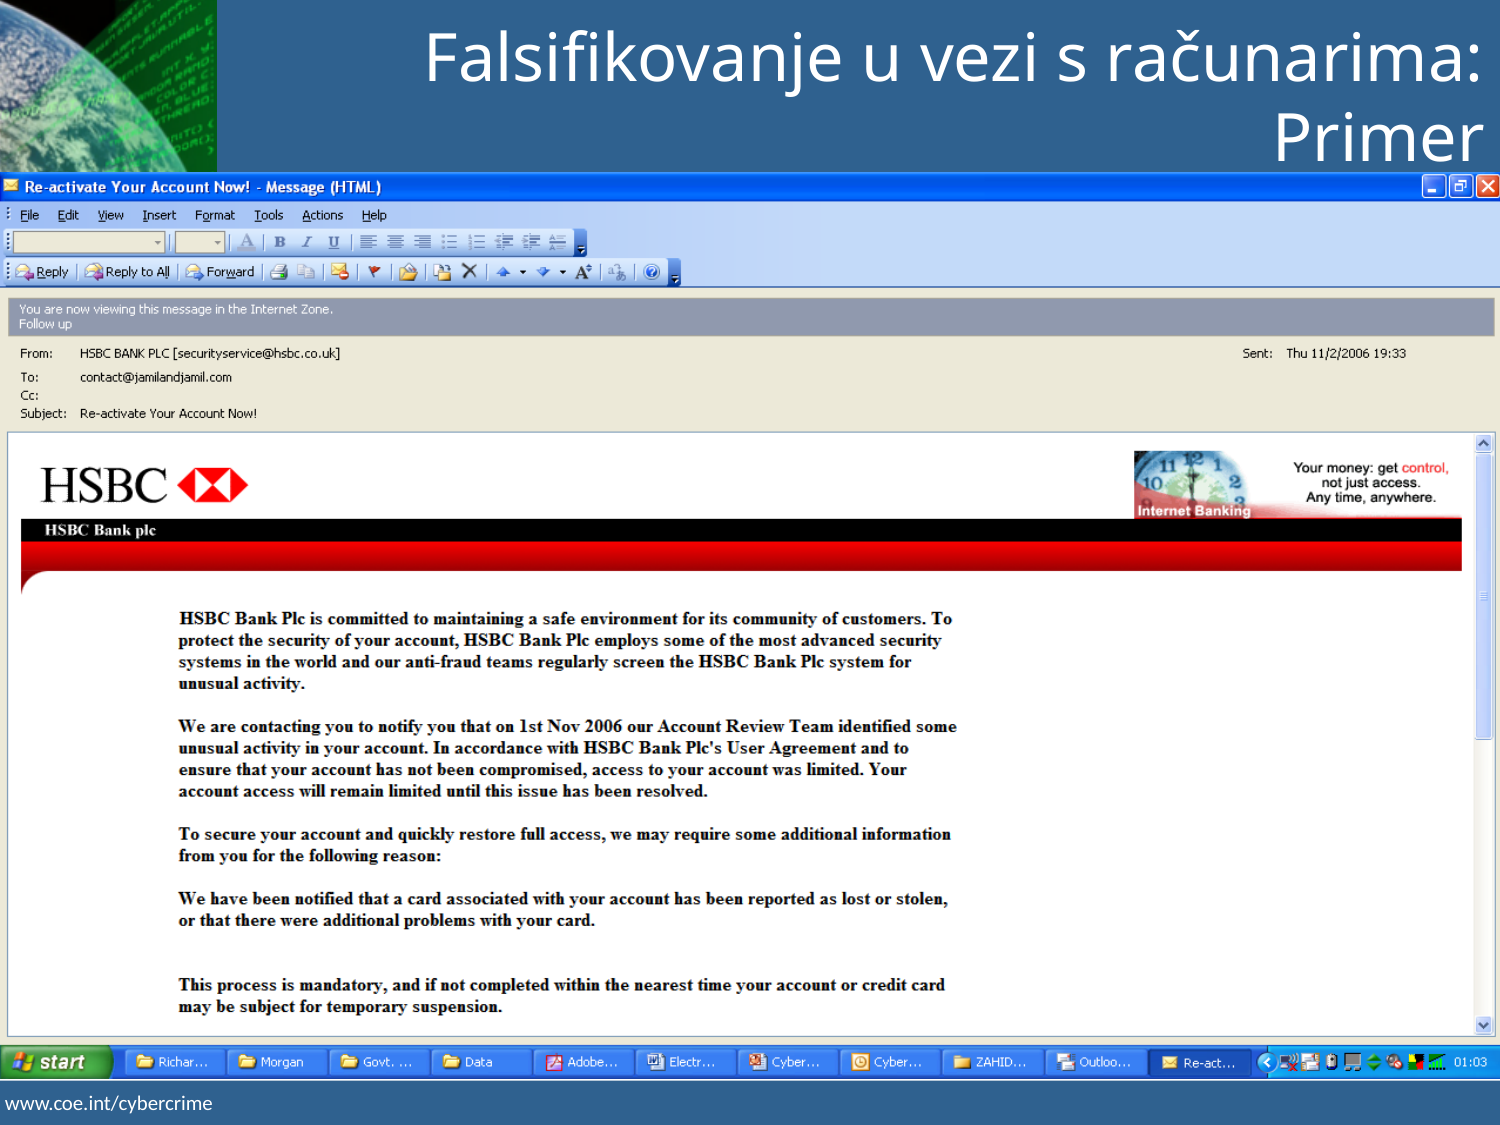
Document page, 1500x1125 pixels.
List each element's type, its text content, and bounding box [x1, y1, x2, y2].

picture [0, 0, 217, 172]
text_box Falsifikovanje u vezi s računarima: Primer [247, 7, 1500, 172]
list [0, 172, 1500, 1079]
